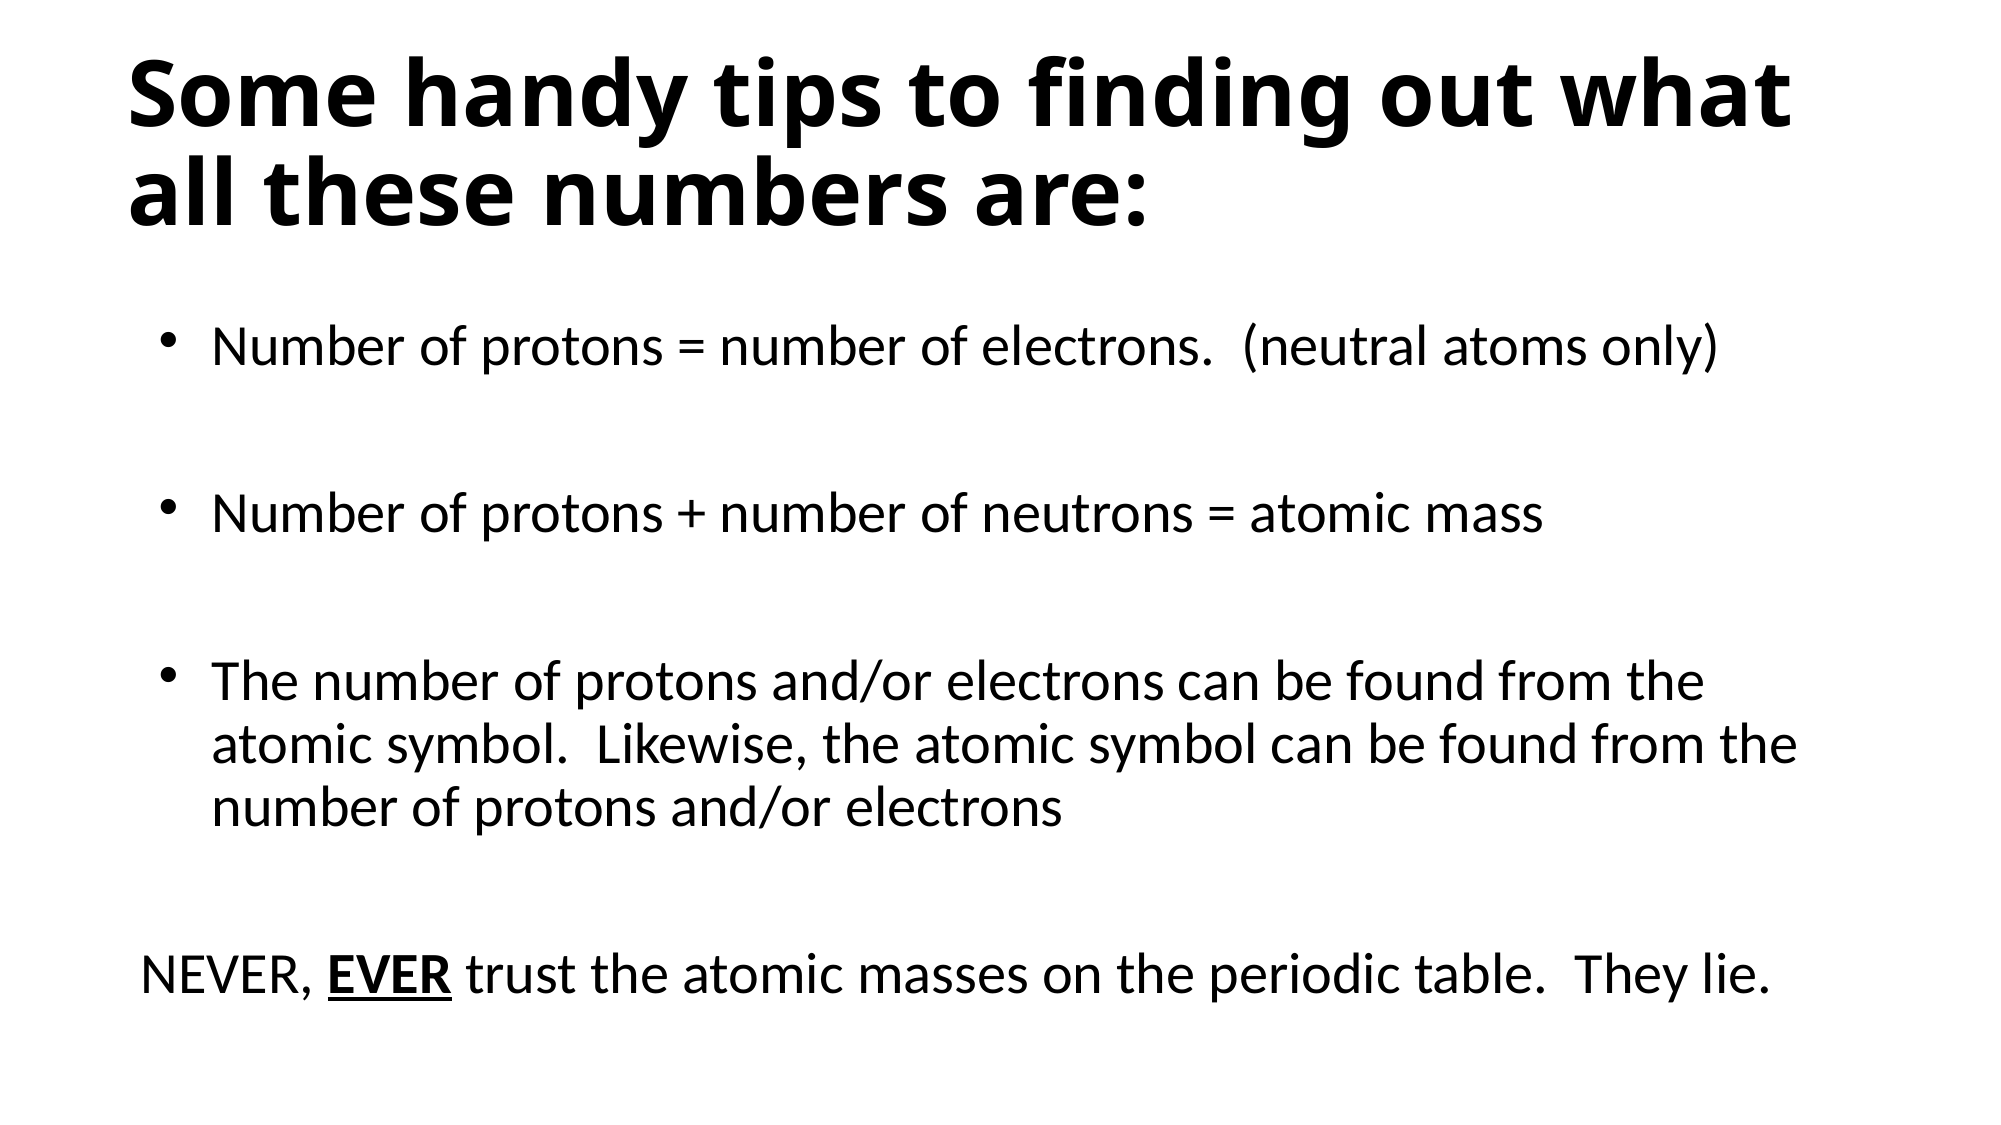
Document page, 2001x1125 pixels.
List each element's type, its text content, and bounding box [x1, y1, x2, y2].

title Some handy tips to finding out what all these numbers are: [112, 37, 1838, 255]
list Number of protons = number of electrons. (neutral atoms only) Number of protons + number of neutrons = atomic mass The number of protons and/or electrons can be found from the atomic symbol. Likewise, the atomic symbol can be found from the number of protons and/or electrons NEVER, EVER trust the atomic masses on the periodic table. They lie. [125, 307, 1851, 1115]
